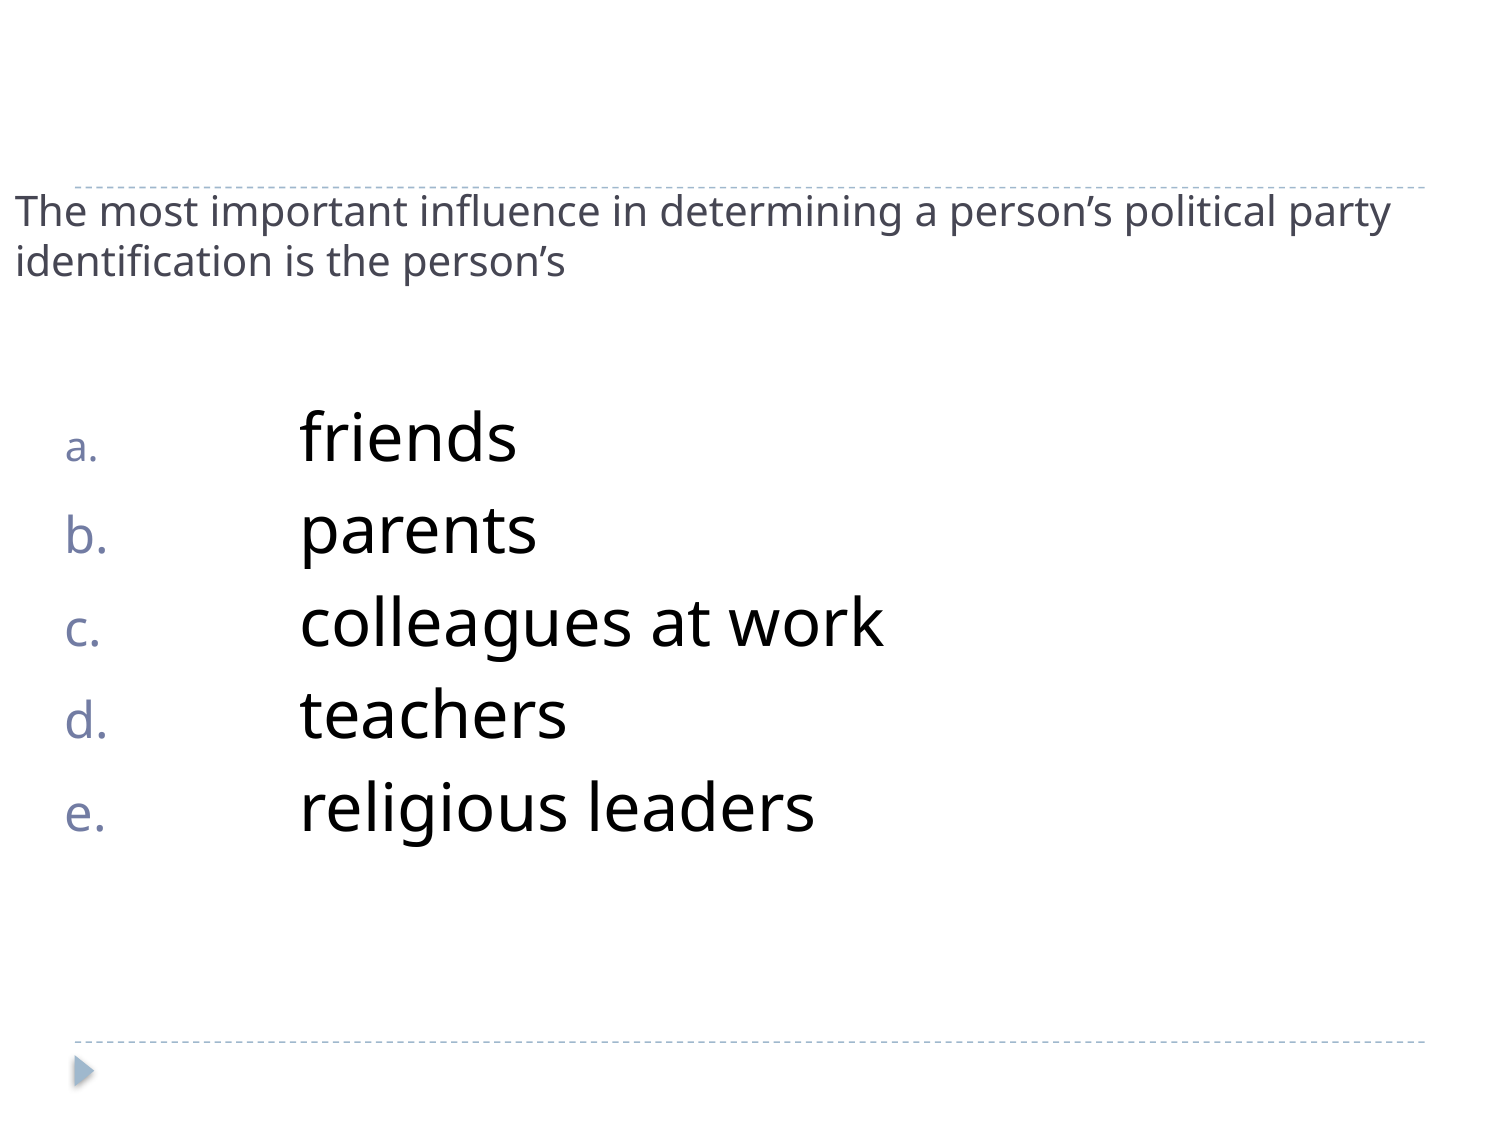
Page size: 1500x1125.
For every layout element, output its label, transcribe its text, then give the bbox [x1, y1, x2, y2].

list friends parents colleagues at work teachers religious leaders [50, 387, 1400, 1125]
title The most important influence in determining a person’s political party identification is the person’s [0, 174, 1500, 338]
